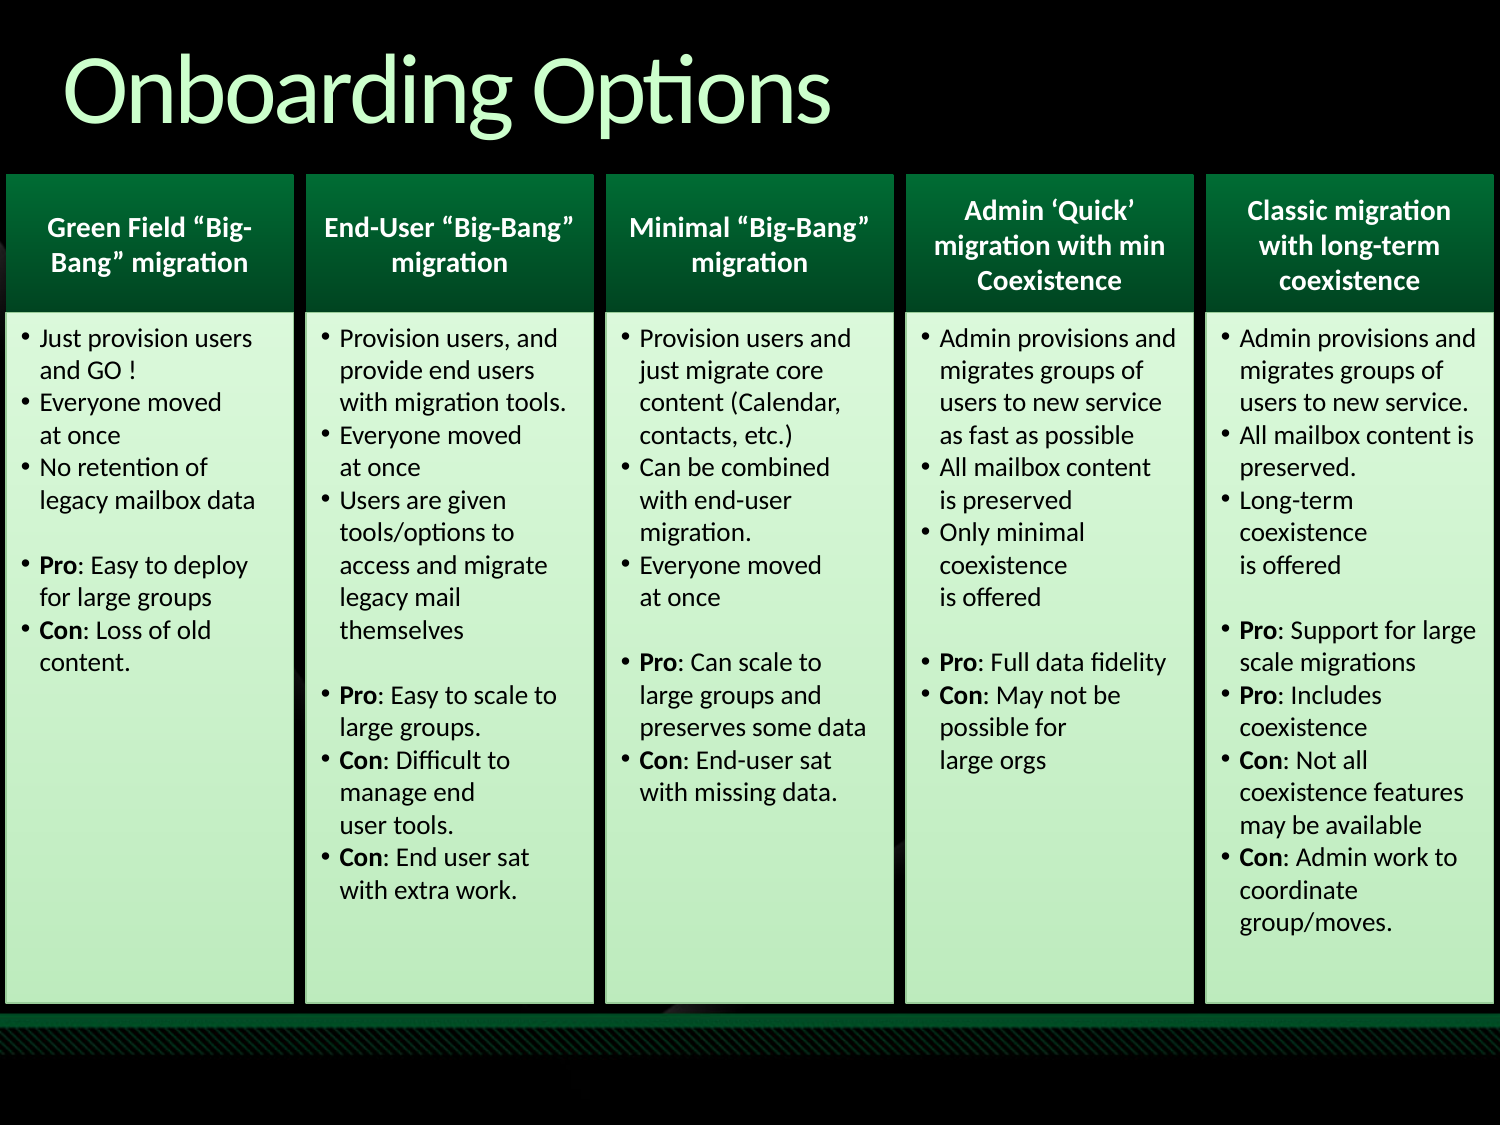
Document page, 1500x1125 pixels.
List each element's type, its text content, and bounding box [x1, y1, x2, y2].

text_box Green Field “Big-Bang” migration [6, 174, 294, 312]
text_box Admin provisions and migrates groups of users to new service as fast as possible All mailbox content is preserved Only minimal coexistence is offered Pro: Full data fidelity Con: May not be possible for large orgs [905, 312, 1194, 1004]
text_box Provision users, and provide end users with migration tools. Everyone moved at once Users are given tools/options to access and migrate legacy mail themselves Pro: Easy to scale to large groups. Con: Difficult to manage end user tools. Con: End user sat with extra work. [305, 312, 594, 1004]
text_box Minimal “Big-Bang” migration [606, 174, 894, 312]
text_box Admin provisions and migrates groups of users to new service. All mailbox content is preserved. Long-term coexistence is offered Pro: Support for large scale migrations Pro: Includes coexistence Con: Not all coexistence features may be available Con: Admin work to coordinate group/moves. [1205, 312, 1494, 1004]
picture [0, 0, 1500, 1125]
text_box Provision users and just migrate core content (Calendar, contacts, etc.) Can be combined with end-user migration. Everyone moved at once Pro: Can scale to large groups and preserves some data Con: End-user sat with missing data. [605, 312, 894, 1004]
text_box Admin ‘Quick’ migration with min Coexistence [906, 174, 1194, 312]
text_box Just provision users and GO ! Everyone moved at once No retention of legacy mailbox data Pro: Easy to deploy for large groups Con: Loss of old content. [5, 312, 294, 1004]
text_box Classic migration with long-term coexistence [1206, 174, 1494, 312]
title Onboarding Options [62, 37, 1438, 147]
text_box End-User “Big-Bang” migration [306, 174, 594, 312]
